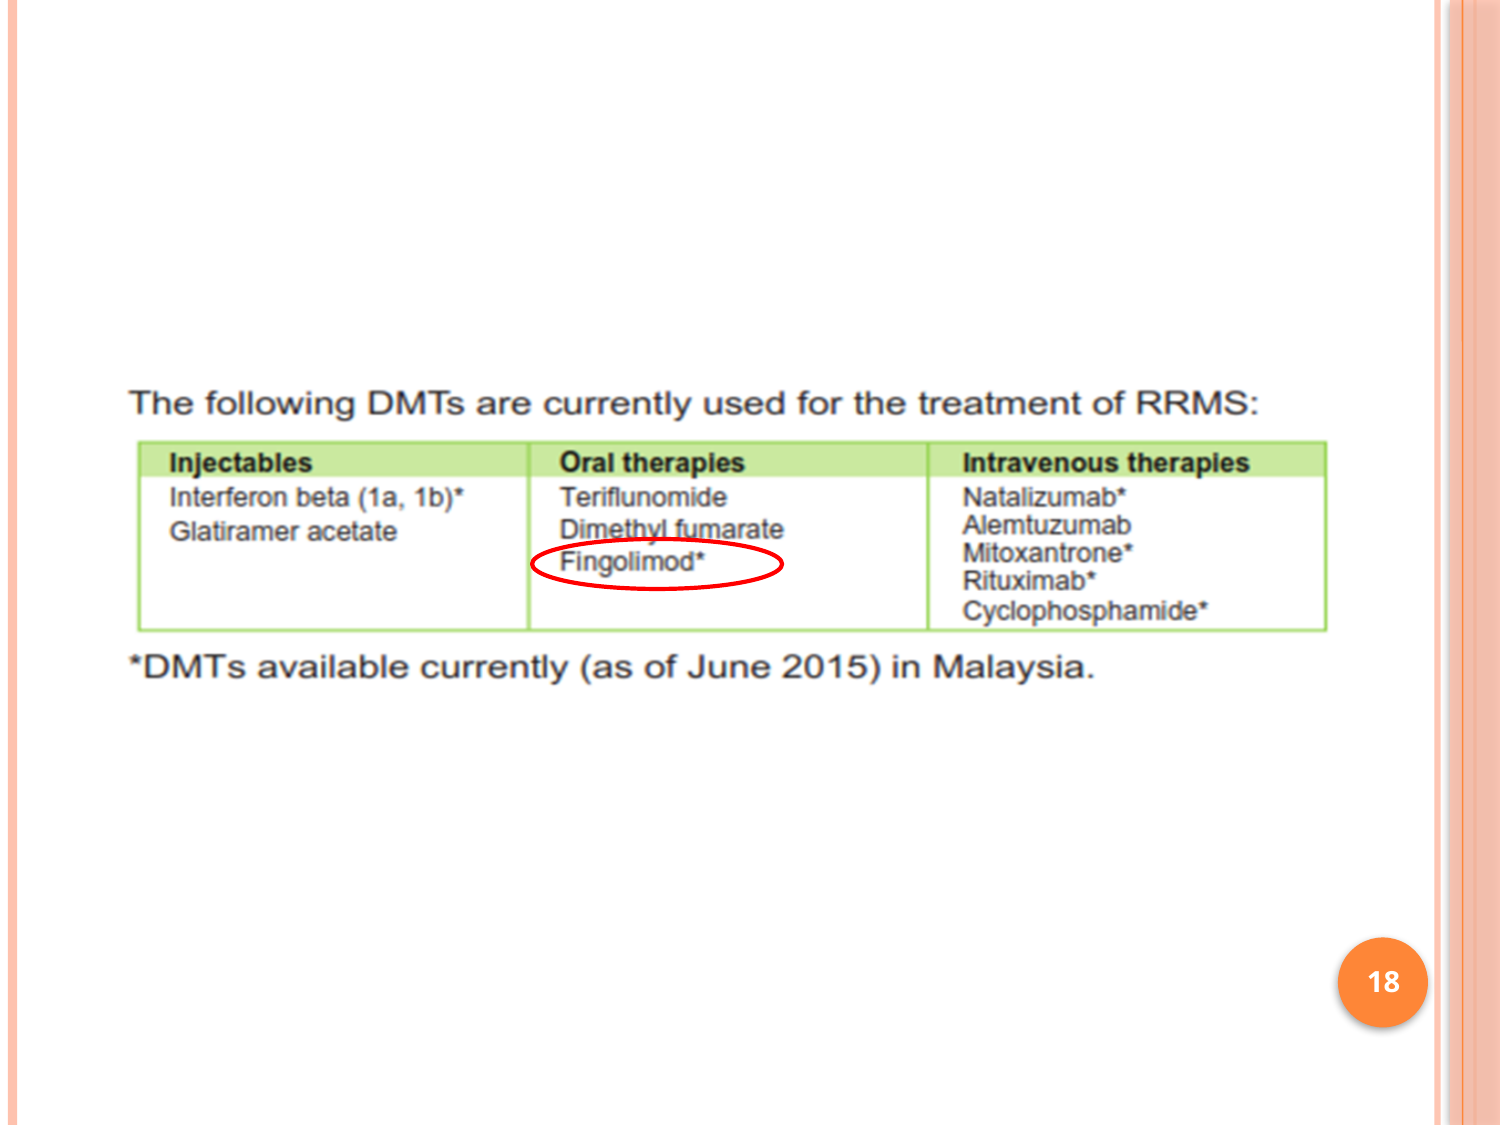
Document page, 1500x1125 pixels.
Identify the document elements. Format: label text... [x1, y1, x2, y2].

picture [53, 364, 1398, 726]
slide_number 18 [1333, 940, 1434, 1027]
